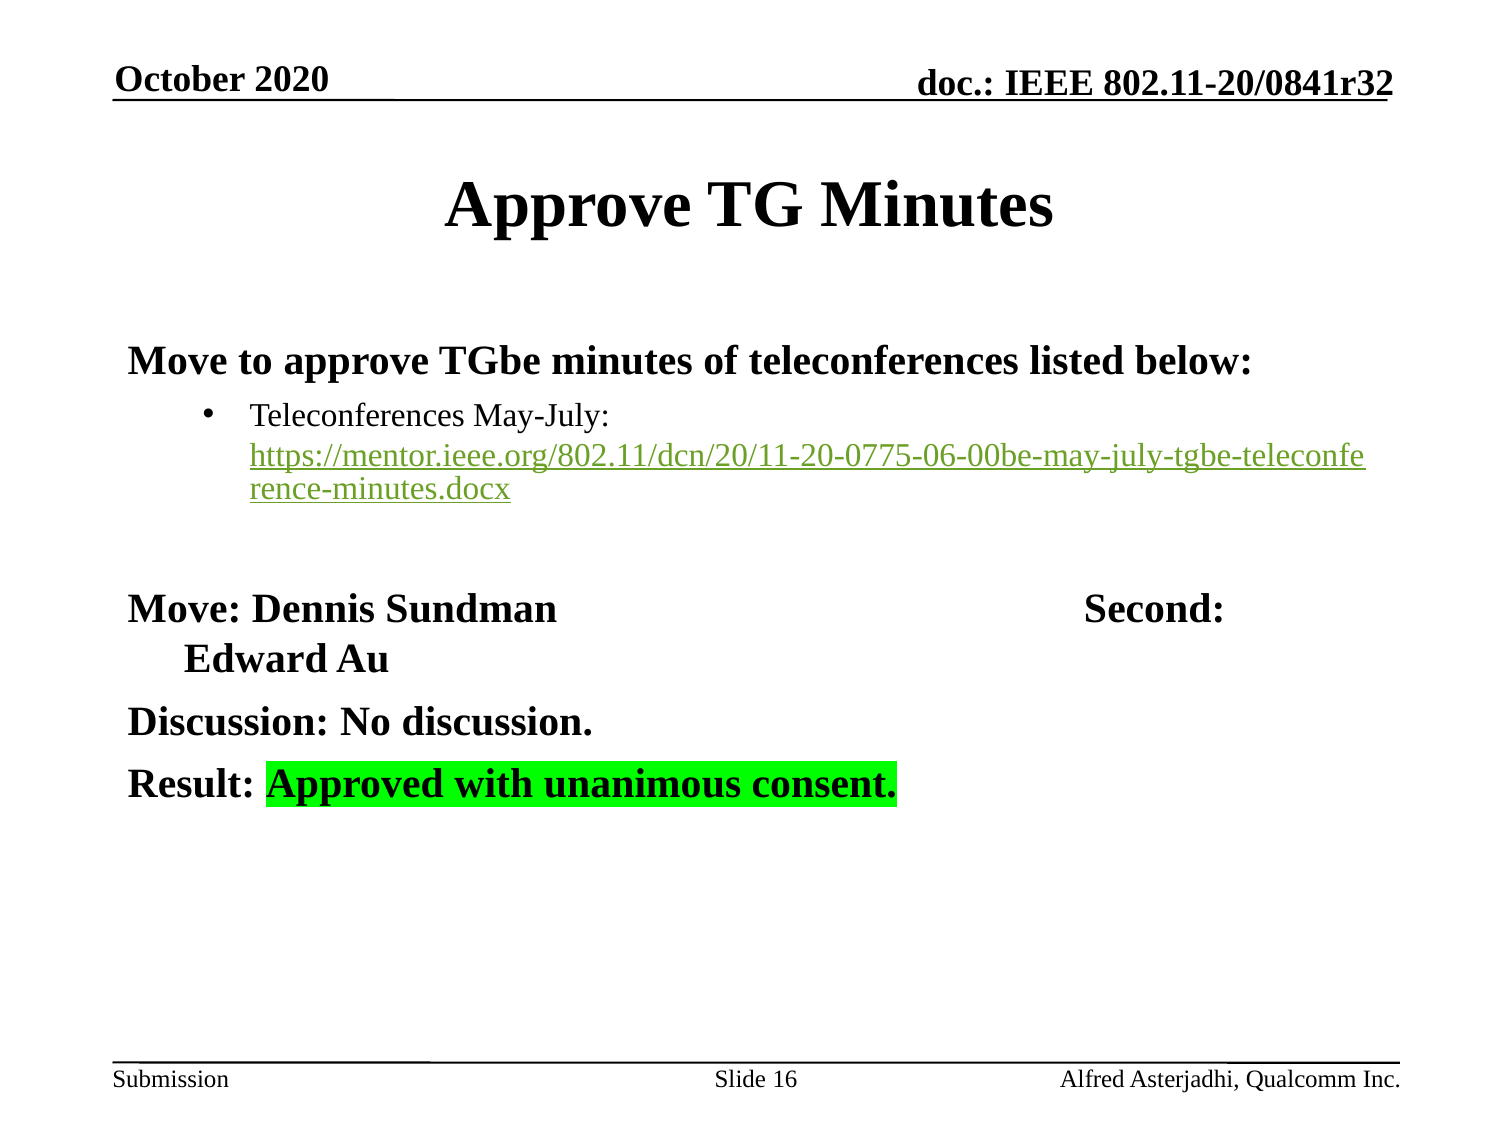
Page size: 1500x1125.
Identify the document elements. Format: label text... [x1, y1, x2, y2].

slide_number Slide 16 [712, 1061, 800, 1123]
title Approve TG Minutes [112, 112, 1388, 288]
footer Alfred Asterjadhi, Qualcomm Inc. [878, 1061, 1402, 1093]
list Move to approve TGbe minutes of teleconferences listed below: Teleconferences May-July: https://mentor.ieee.org/802.11/dcn/20/11-20-0775-06-00be-may-july-tgbe-teleconference-minutes.docx Move: Dennis Sundman Second: Edward Au Discussion: No discussion. Result: Approved with unanimous consent. [112, 324, 1388, 1000]
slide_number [114, 54, 493, 100]
